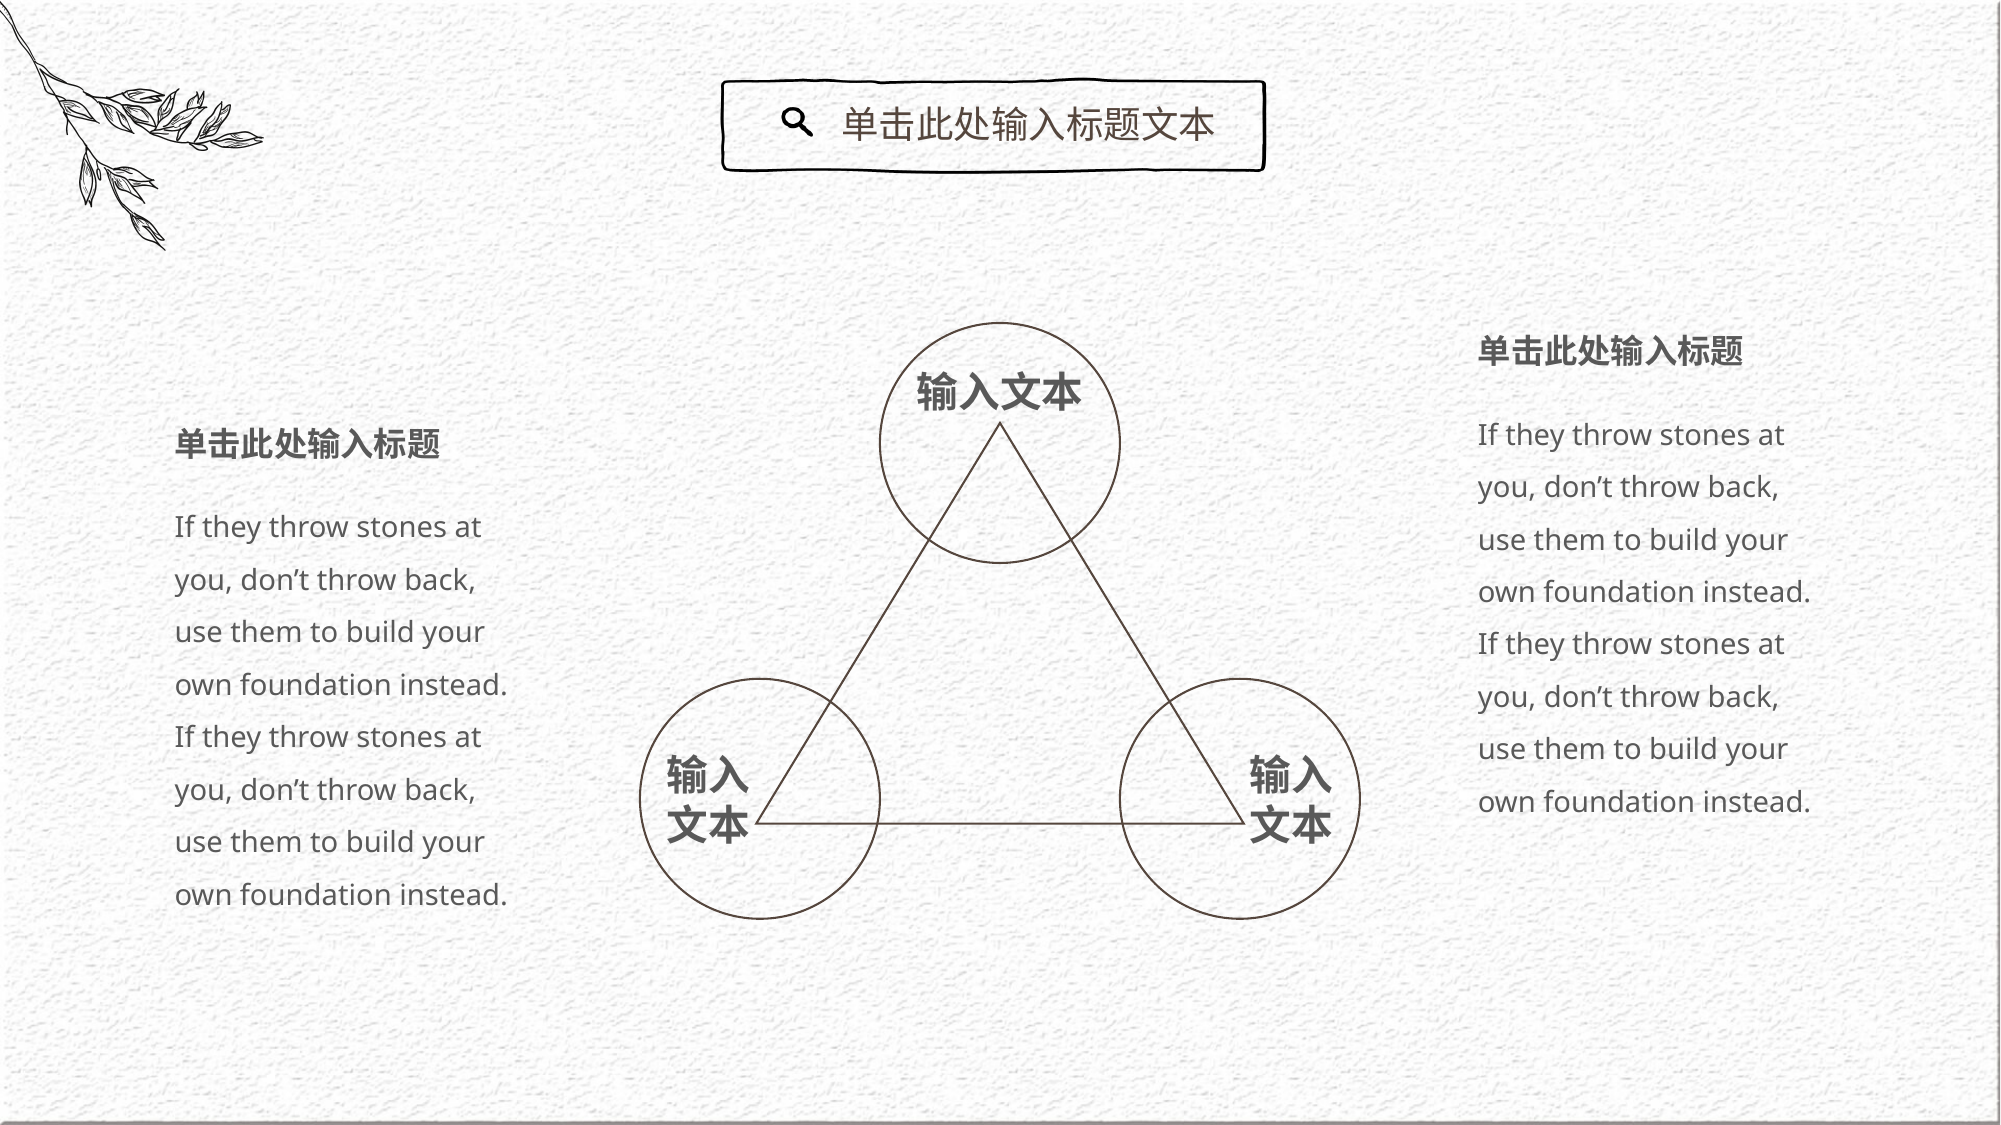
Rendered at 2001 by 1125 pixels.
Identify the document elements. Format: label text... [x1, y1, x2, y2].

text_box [639, 322, 1360, 919]
text_box 单击此处输入标题 [159, 415, 475, 471]
picture [0, 0, 2001, 1125]
text_box If they throw stones at you, don’t throw back, use them to build your own foundation instead. If they throw stones at you, don’t throw back, use them to build your own foundation instead. [159, 483, 539, 919]
text_box If they throw stones at you, don’t throw back, use them to build your own foundation instead. If they throw stones at you, don’t throw back, use them to build your own foundation instead. [1463, 391, 1842, 826]
text_box 单击此处输入标题 [1463, 322, 1779, 378]
